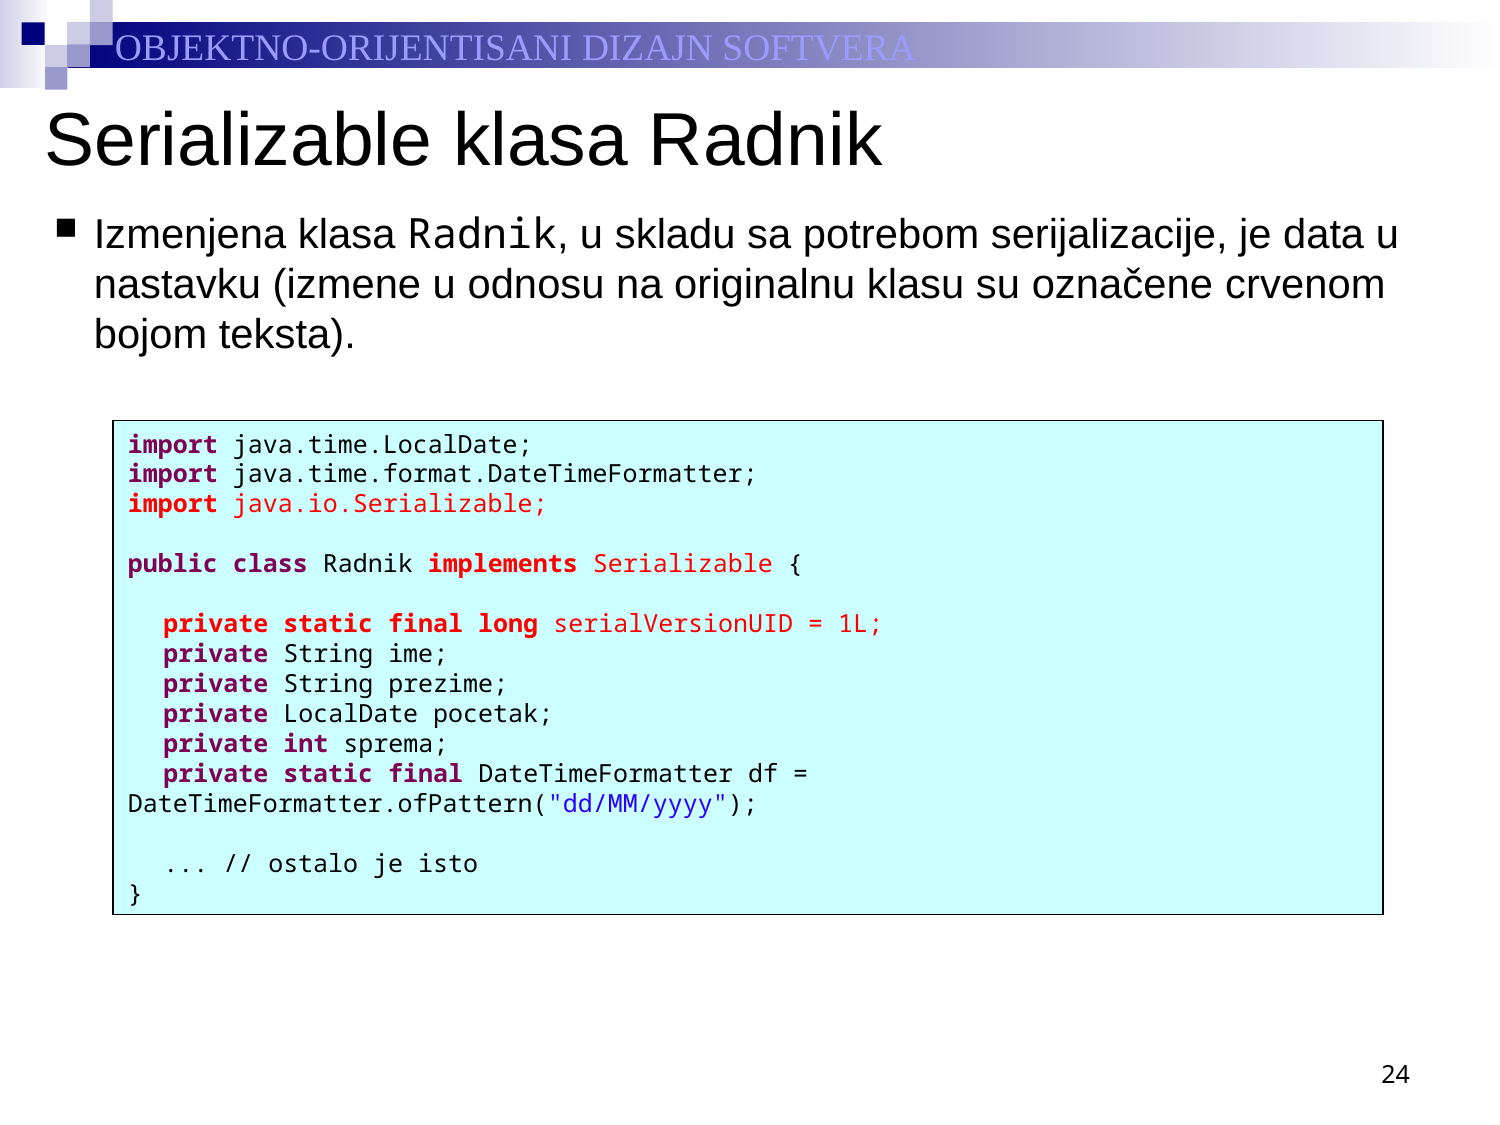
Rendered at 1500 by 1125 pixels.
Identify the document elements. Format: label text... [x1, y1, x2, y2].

text_box import java.time.LocalDate; import java.time.format.DateTimeFormatter; import java.io.Serializable; public class Radnik implements Serializable { private static final long serialVersionUID = 1L; private String ime; private String prezime; private LocalDate pocetak; private int sprema; private static final DateTimeFormatter df = DateTimeFormatter.ofPattern("dd/MM/yyyy"); ... // ostalo je isto } [113, 420, 1383, 915]
slide_number 24 [1074, 1024, 1426, 1101]
title Serializable klasa Radnik [29, 86, 1075, 185]
text_box Izmenjena klasa Radnik, u skladu sa potrebom serijalizacije, je data u nastavku (izmene u odnosu na originalnu klasu su označene crvenom bojom teksta). [39, 199, 1447, 374]
